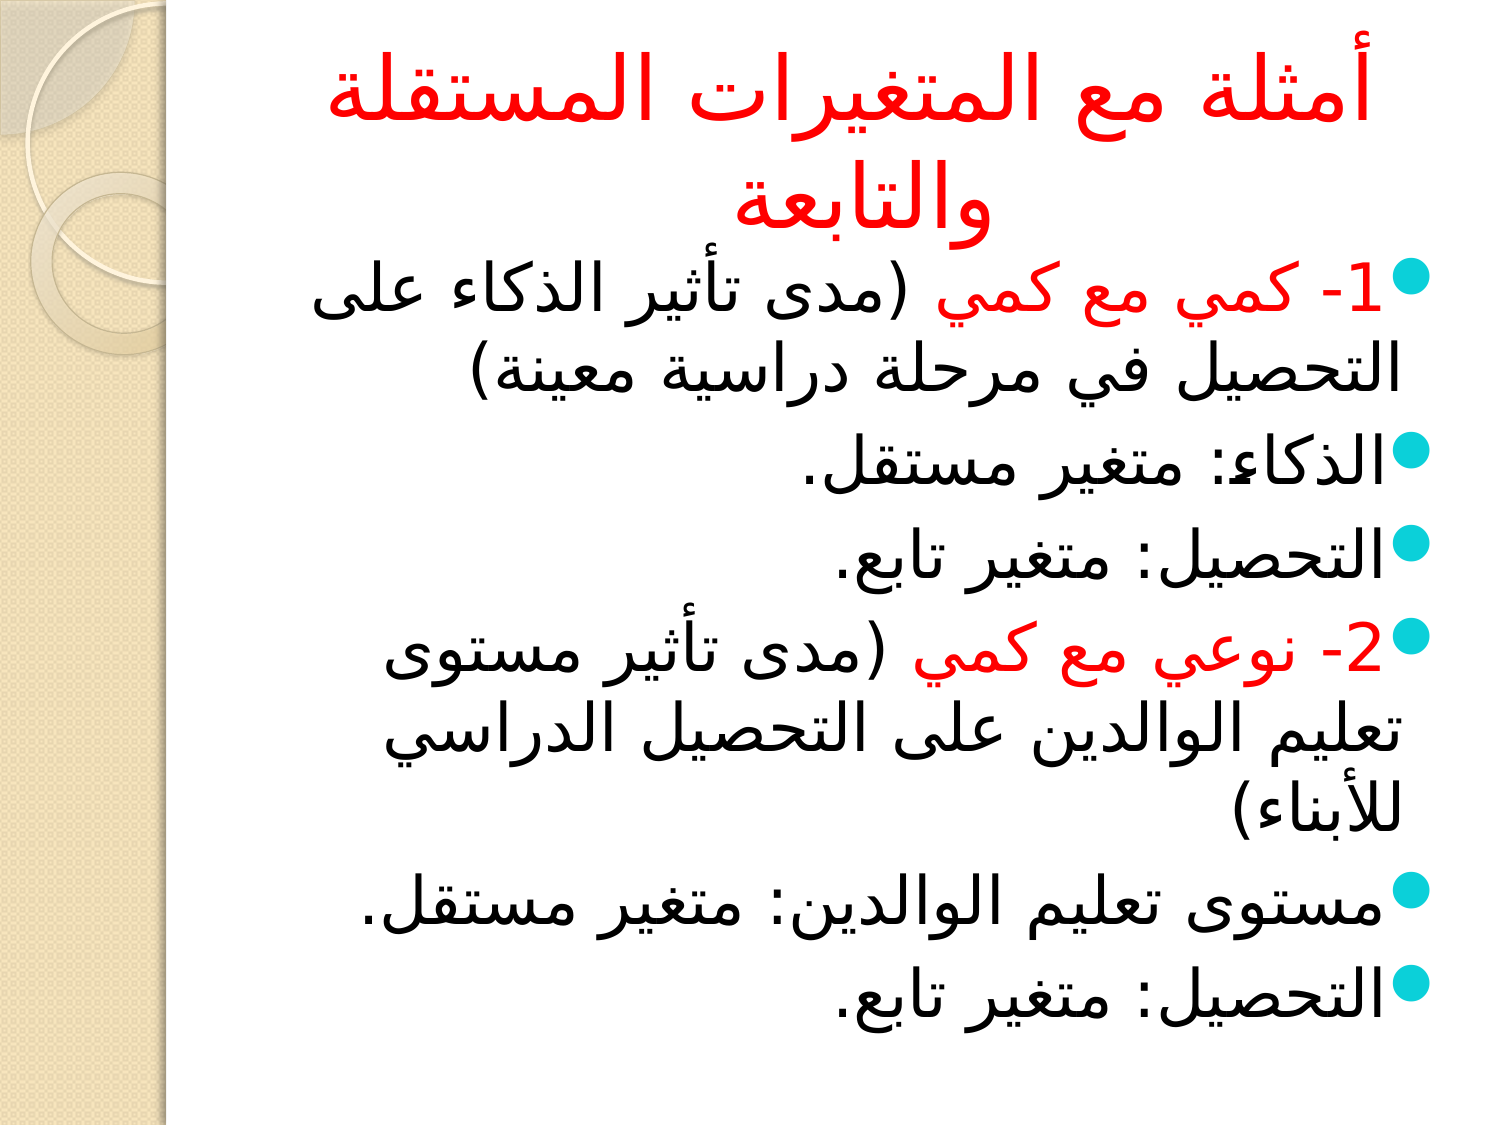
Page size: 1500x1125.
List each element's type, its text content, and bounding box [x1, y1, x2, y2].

list 1- كمي مع كمي (مدى تأثير الذكاء على التحصيل في مرحلة دراسية معينة) الذكاء: متغير مستقل. التحصيل: متغير تابع. 2- نوعي مع كمي (مدى تأثير مستوى تعليم الوالدين على التحصيل الدراسي للأبناء) مستوى تعليم الوالدين: متغير مستقل. التحصيل: متغير تابع. [235, 237, 1466, 1025]
title أمثلة مع المتغيرات المستقلة والتابعة [235, 45, 1466, 233]
